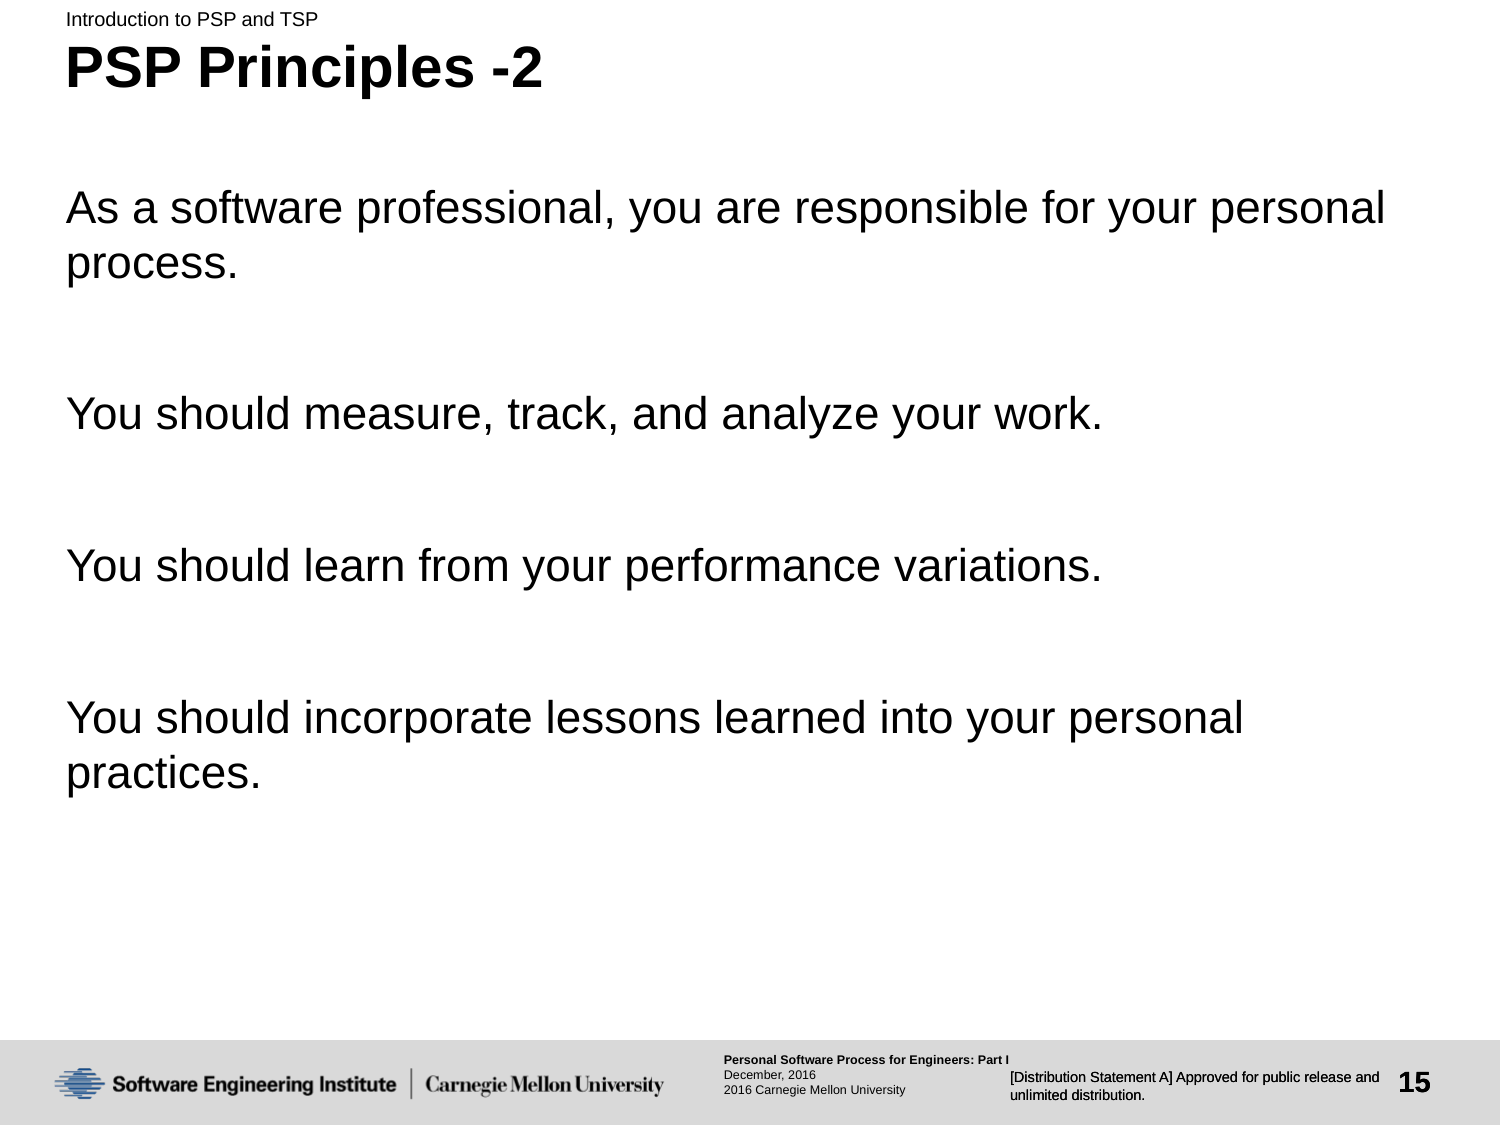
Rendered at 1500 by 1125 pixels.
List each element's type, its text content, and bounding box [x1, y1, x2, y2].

list As a software professional, you are responsible for your personal process. You should measure, track, and analyze your work. You should learn from your performance variations. You should incorporate lessons learned into your personal practices. [65, 177, 1431, 1000]
title PSP Principles -2 [65, 37, 1313, 148]
picture [46, 1061, 673, 1104]
list Introduction to PSP and TSP [65, 6, 738, 31]
